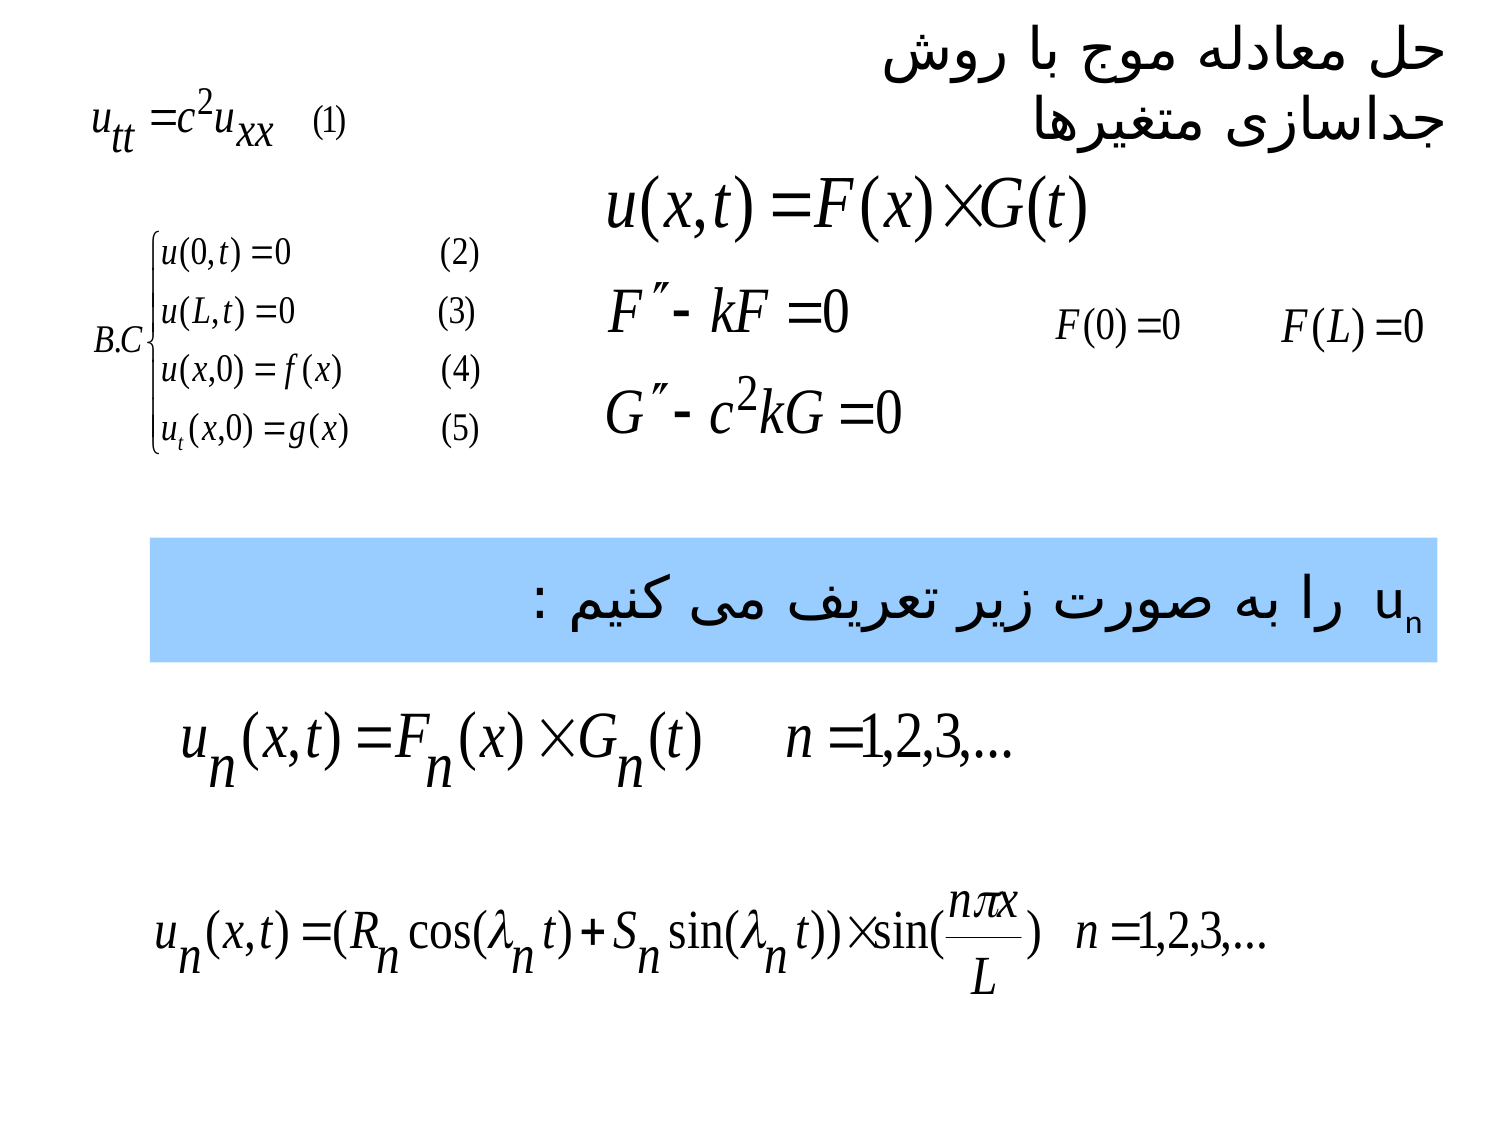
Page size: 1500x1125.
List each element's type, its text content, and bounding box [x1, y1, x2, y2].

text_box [174, 699, 1021, 802]
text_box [599, 162, 1097, 258]
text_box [599, 274, 919, 457]
title حل معادله موج با روش جداسازی متغیرها [712, 24, 1463, 138]
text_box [149, 874, 1280, 1005]
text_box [1049, 299, 1185, 358]
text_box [1274, 299, 1429, 363]
text_box un را به صورت زیر تعریف می کنیم : [149, 537, 1438, 663]
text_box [87, 74, 488, 464]
